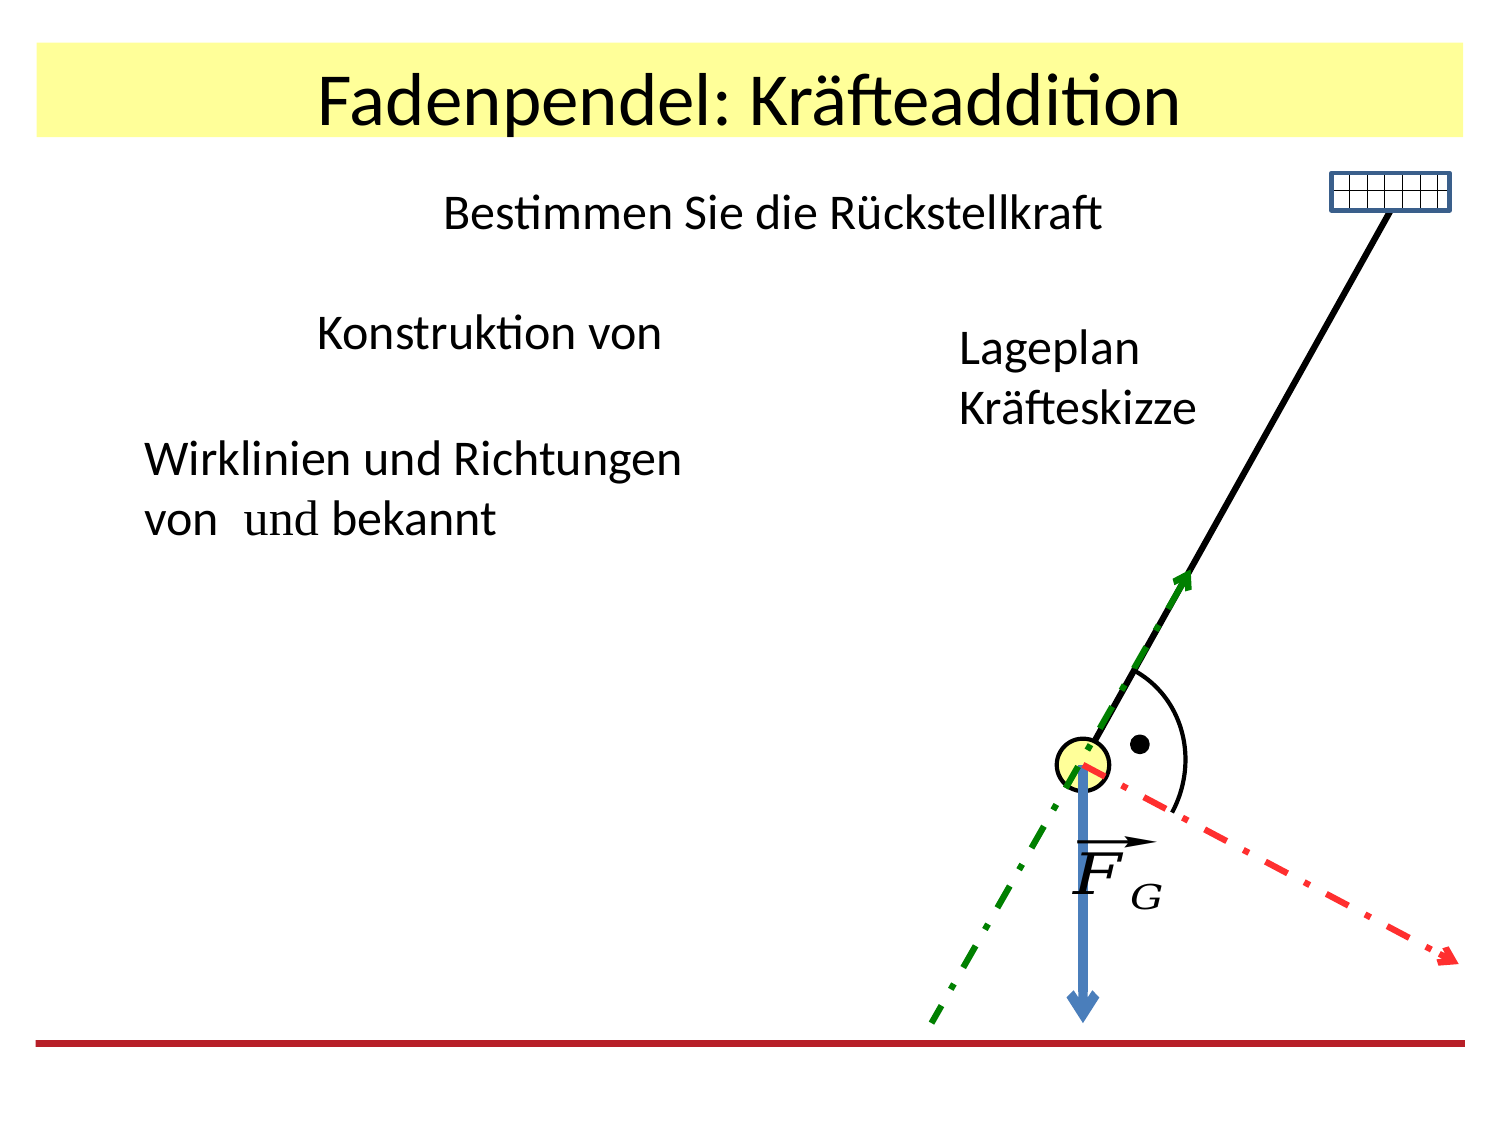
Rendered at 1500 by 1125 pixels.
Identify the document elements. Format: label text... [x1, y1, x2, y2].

text_box Bestimmen Sie die Rückstellkraft [428, 171, 1057, 247]
title Fadenpendel: Kräfteaddition [41, 42, 1459, 149]
text_box Lageplan Kräfteskizze [945, 306, 1051, 442]
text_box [1056, 172, 1450, 655]
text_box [981, 657, 1459, 965]
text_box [931, 569, 1191, 1024]
